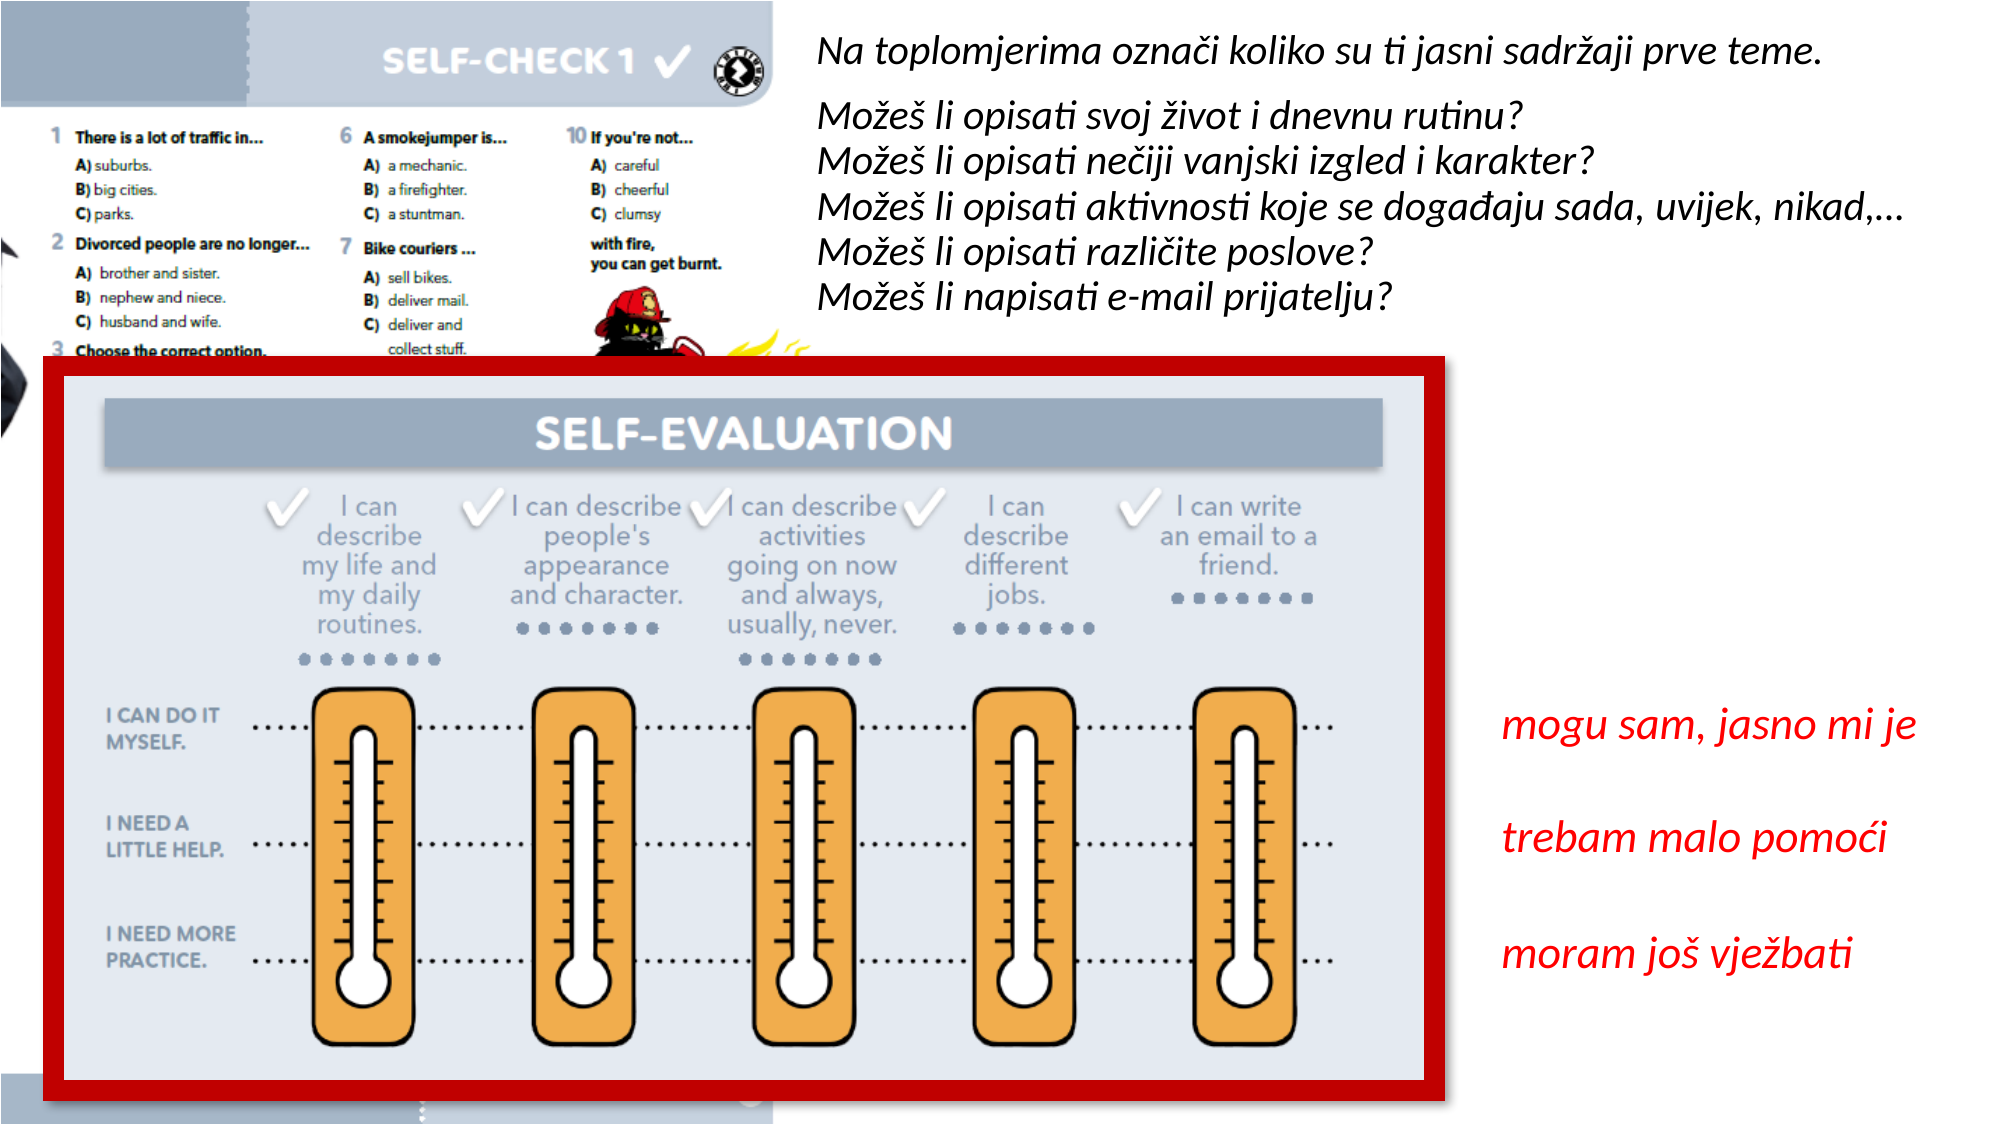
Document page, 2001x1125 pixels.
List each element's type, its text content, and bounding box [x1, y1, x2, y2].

text_box trebam malo pomoći [1486, 799, 1967, 884]
picture [1, 1, 1425, 1124]
text_box moram još vježbati [1486, 915, 1967, 1000]
text_box mogu sam, jasno mi je [1486, 685, 1967, 771]
text_box Na toplomjerima označi koliko su ti jasni sadržaji prve teme. Možeš li opisati svoj život i dnevnu rutinu? Možeš li opisati nečiji vanjski izgled i karakter? Možeš li opisati aktivnosti koje se događaju sada, uvijek, nikad,… Možeš li opisati različite poslove? Možeš li napisati e-mail prijatelju? [840, 20, 1967, 391]
